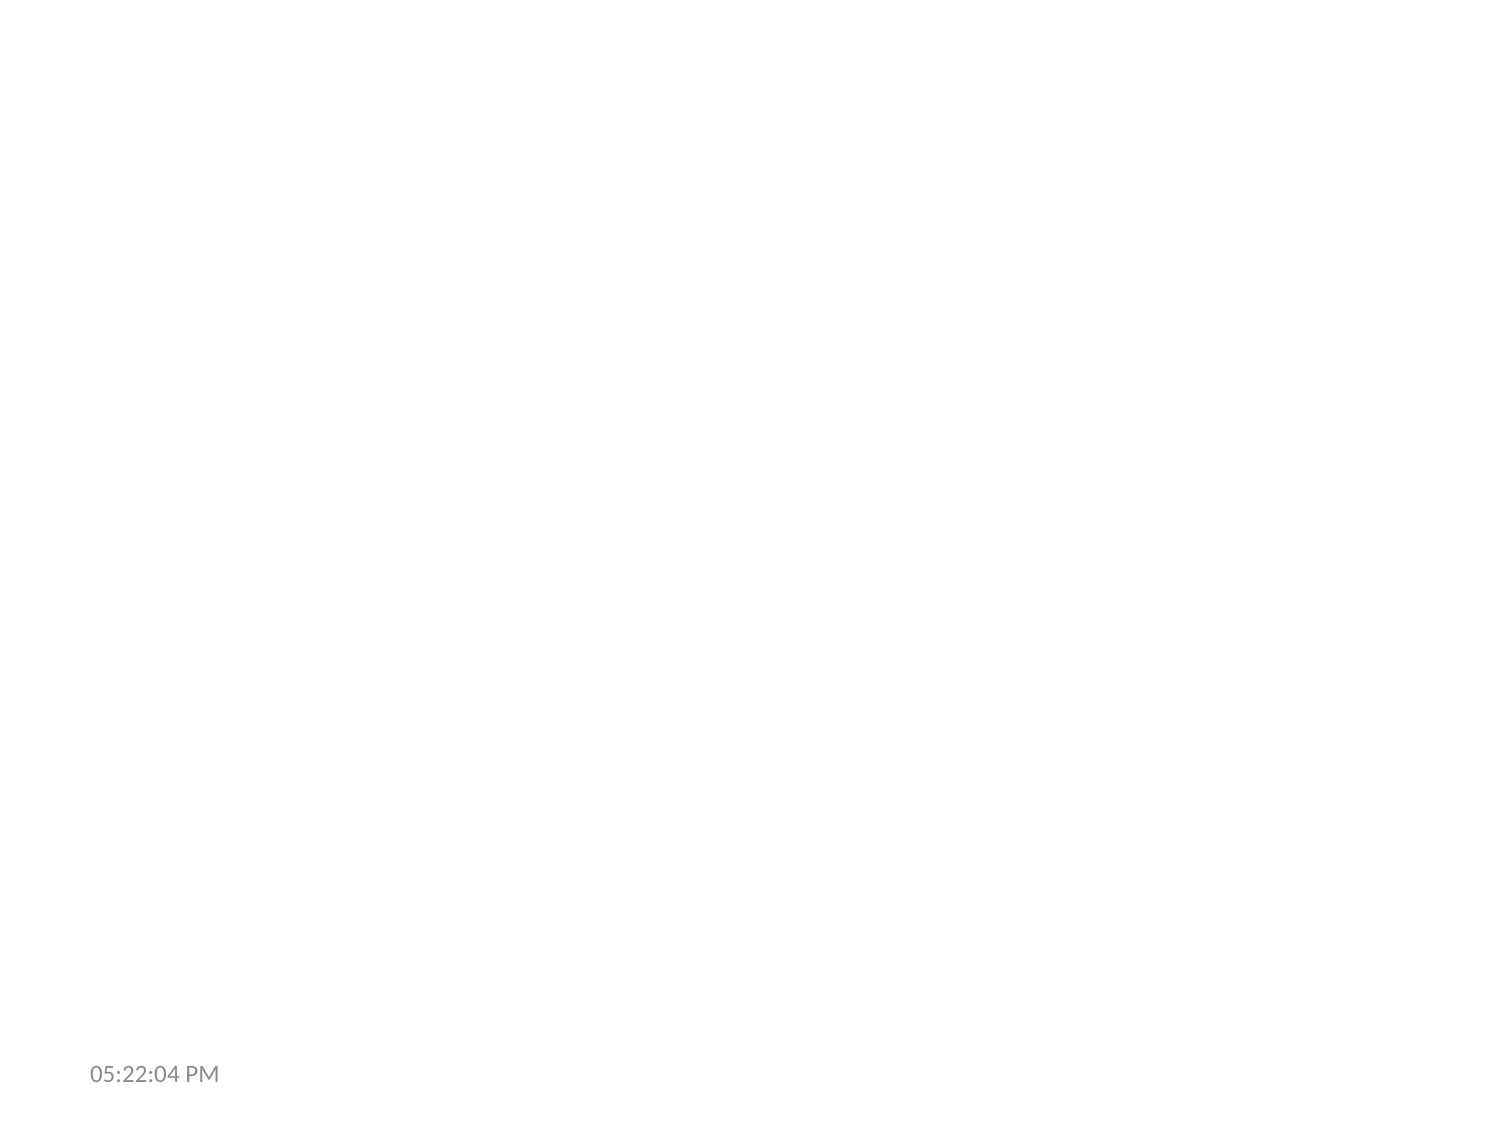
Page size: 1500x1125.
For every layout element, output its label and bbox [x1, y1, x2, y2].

slide_number [75, 1042, 425, 1103]
